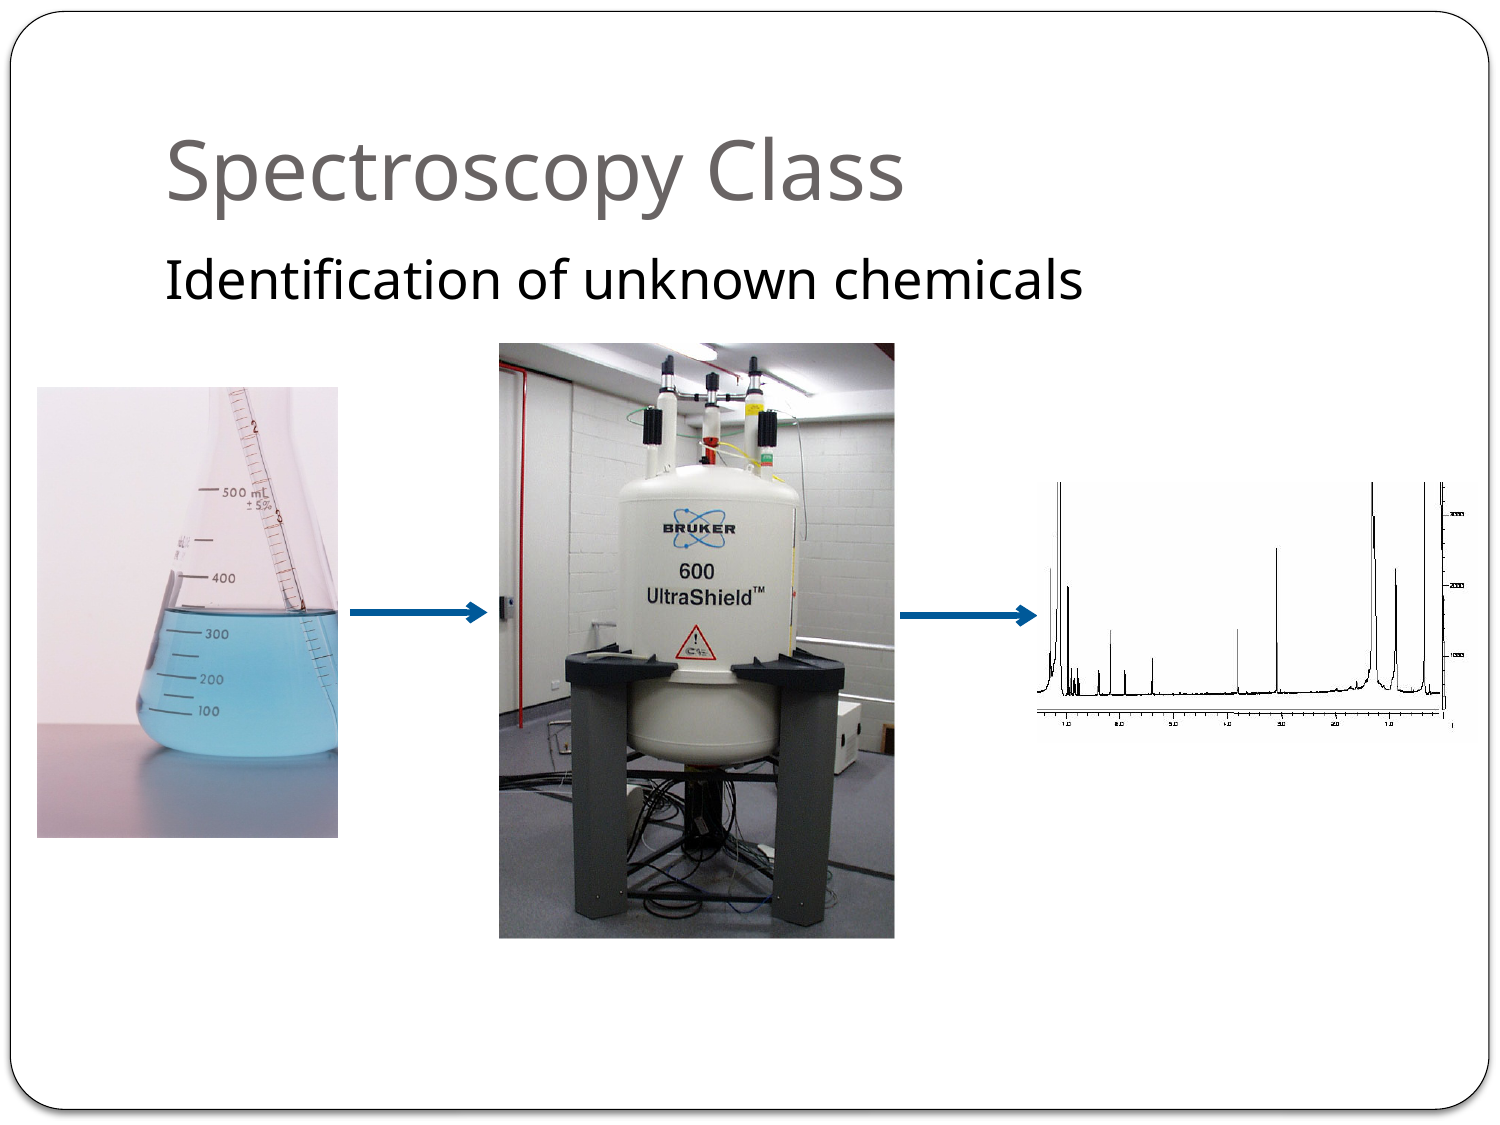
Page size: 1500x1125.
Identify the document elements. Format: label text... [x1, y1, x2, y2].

title Spectroscopy Class [149, 44, 1426, 233]
picture [493, 337, 900, 944]
list Identification of unknown chemicals [149, 237, 1426, 988]
picture [1037, 482, 1478, 743]
picture [37, 387, 338, 838]
